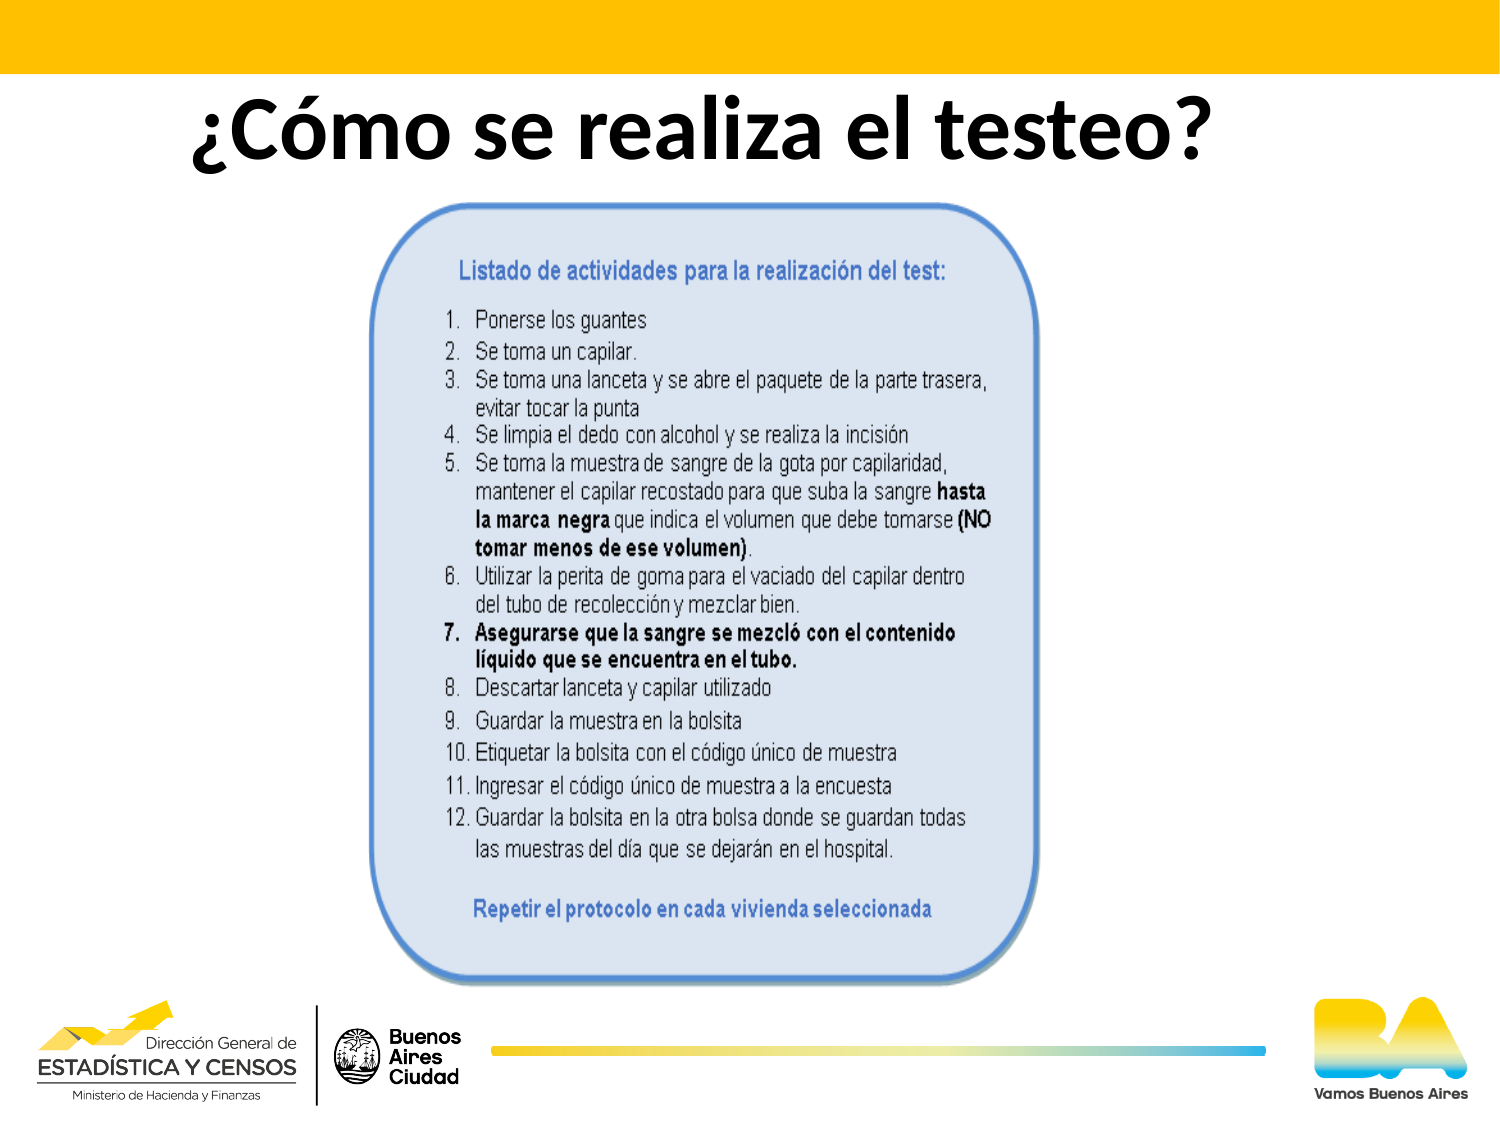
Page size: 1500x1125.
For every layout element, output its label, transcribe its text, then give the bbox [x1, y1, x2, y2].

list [368, 202, 1042, 989]
picture [1314, 997, 1468, 1099]
text_box [0, 0, 1500, 75]
picture [25, 988, 488, 1112]
title ¿Cómo se realiza el testeo? [173, 75, 1468, 294]
picture [491, 1046, 1266, 1056]
